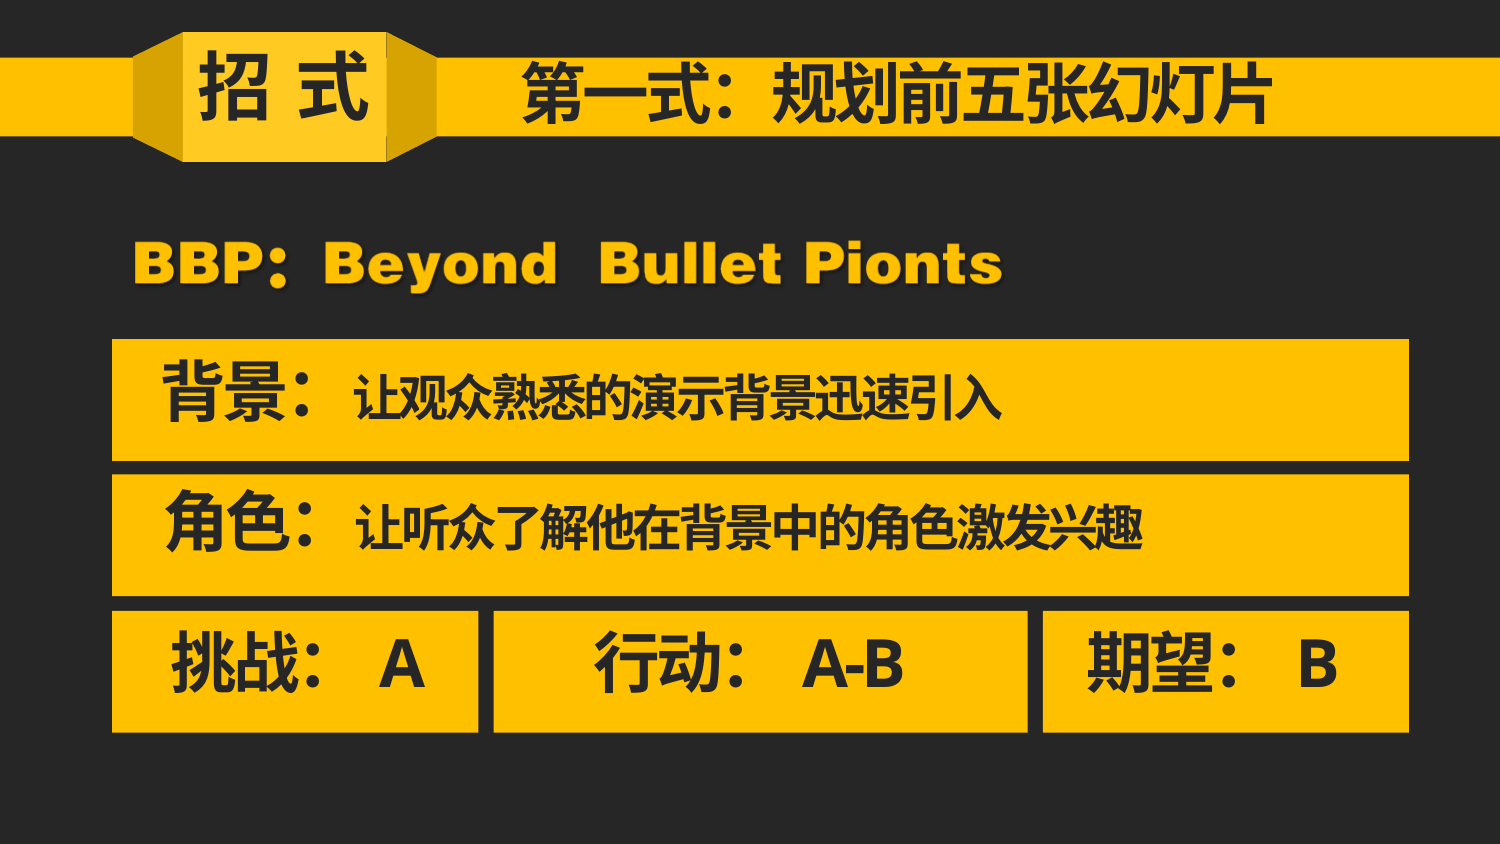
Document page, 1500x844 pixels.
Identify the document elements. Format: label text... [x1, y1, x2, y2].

text_box [130, 30, 181, 164]
text_box [181, 30, 389, 164]
text_box [1041, 708, 1411, 735]
text_box [389, 45, 439, 164]
text_box [438, 55, 505, 138]
text_box 角色：让听众了解他在背景中的角色激发兴趣 [147, 472, 1491, 568]
text_box [1041, 609, 1411, 613]
picture [92, 206, 1046, 340]
text_box 期望：B [1128, 613, 1496, 708]
text_box [110, 472, 1411, 598]
text_box 行动：A-B [578, 613, 1128, 708]
text_box [1049, 337, 1411, 342]
text_box [1388, 55, 1500, 138]
text_box 招 式 [182, 32, 417, 137]
text_box [110, 609, 480, 735]
text_box 背景：让观众熟悉的演示背景迅速引入 [145, 342, 1412, 438]
text_box 第一式：规划前五张幻灯片 [505, 44, 1388, 139]
text_box [491, 609, 1030, 735]
text_box [0, 55, 131, 138]
text_box [110, 348, 1411, 463]
text_box 挑战：A [155, 613, 538, 708]
